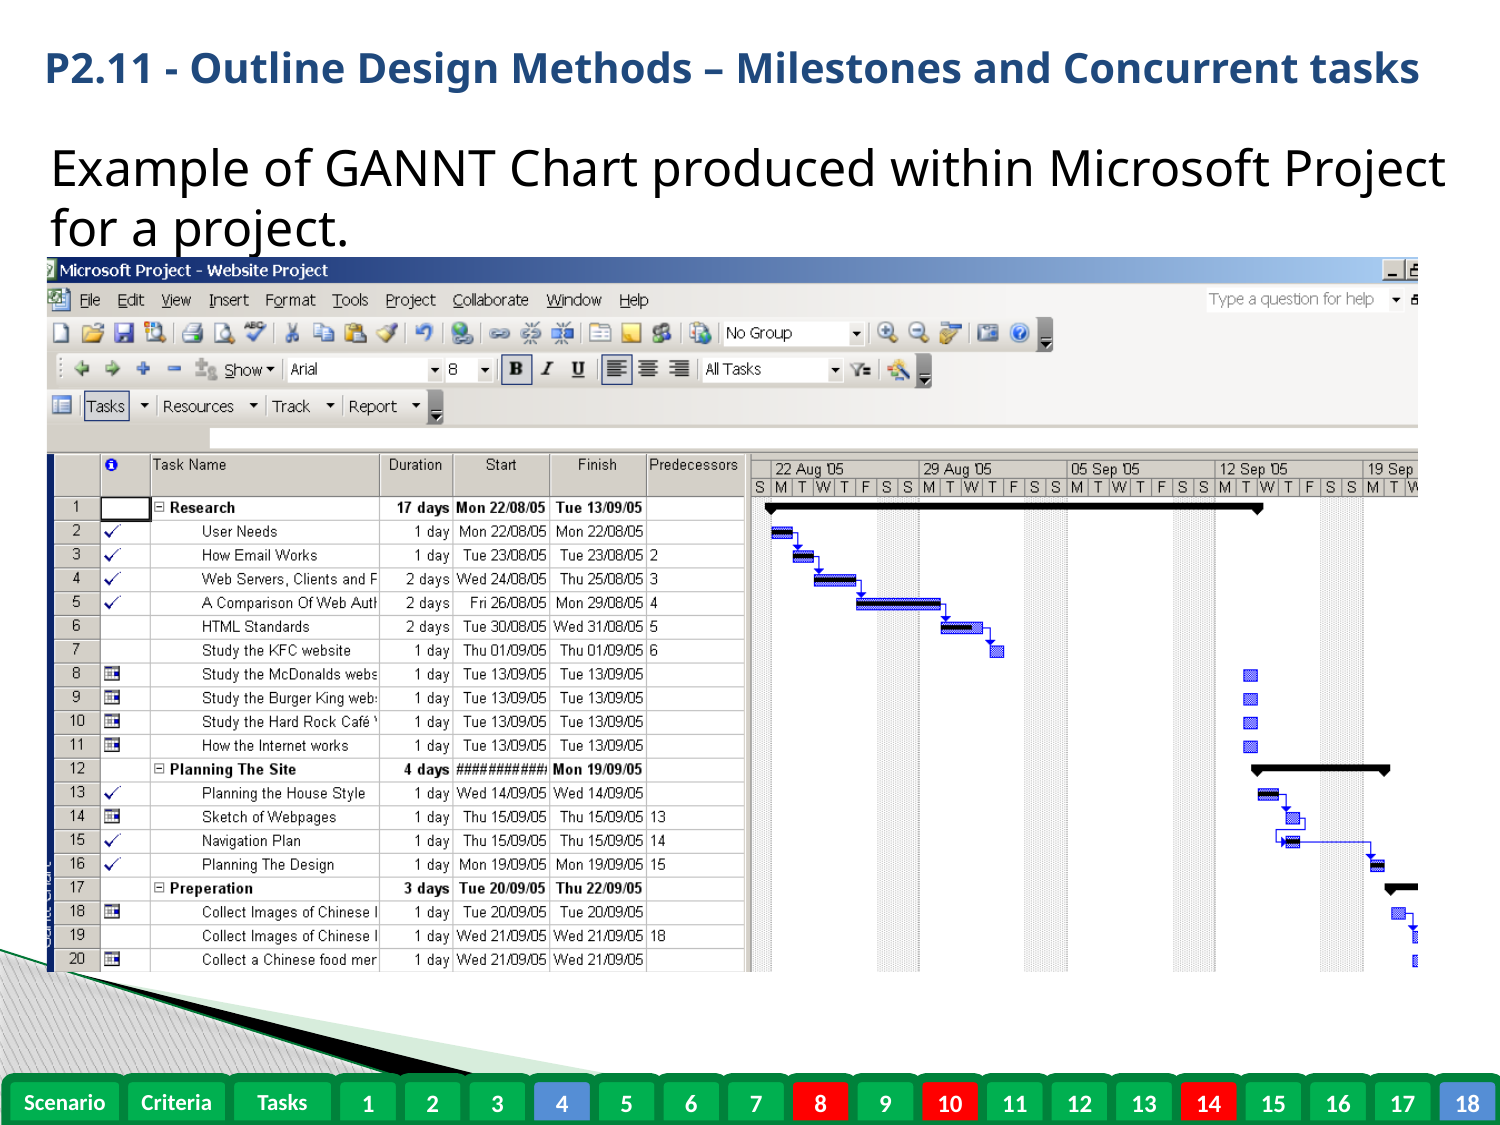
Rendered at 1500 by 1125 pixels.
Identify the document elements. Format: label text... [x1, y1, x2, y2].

picture [46, 257, 1419, 972]
list Example of GANNT Chart produced within Microsoft Project for a project. [35, 128, 1477, 270]
title P2.11 - Outline Design Methods – Milestones and Concurrent tasks [29, 19, 1471, 114]
